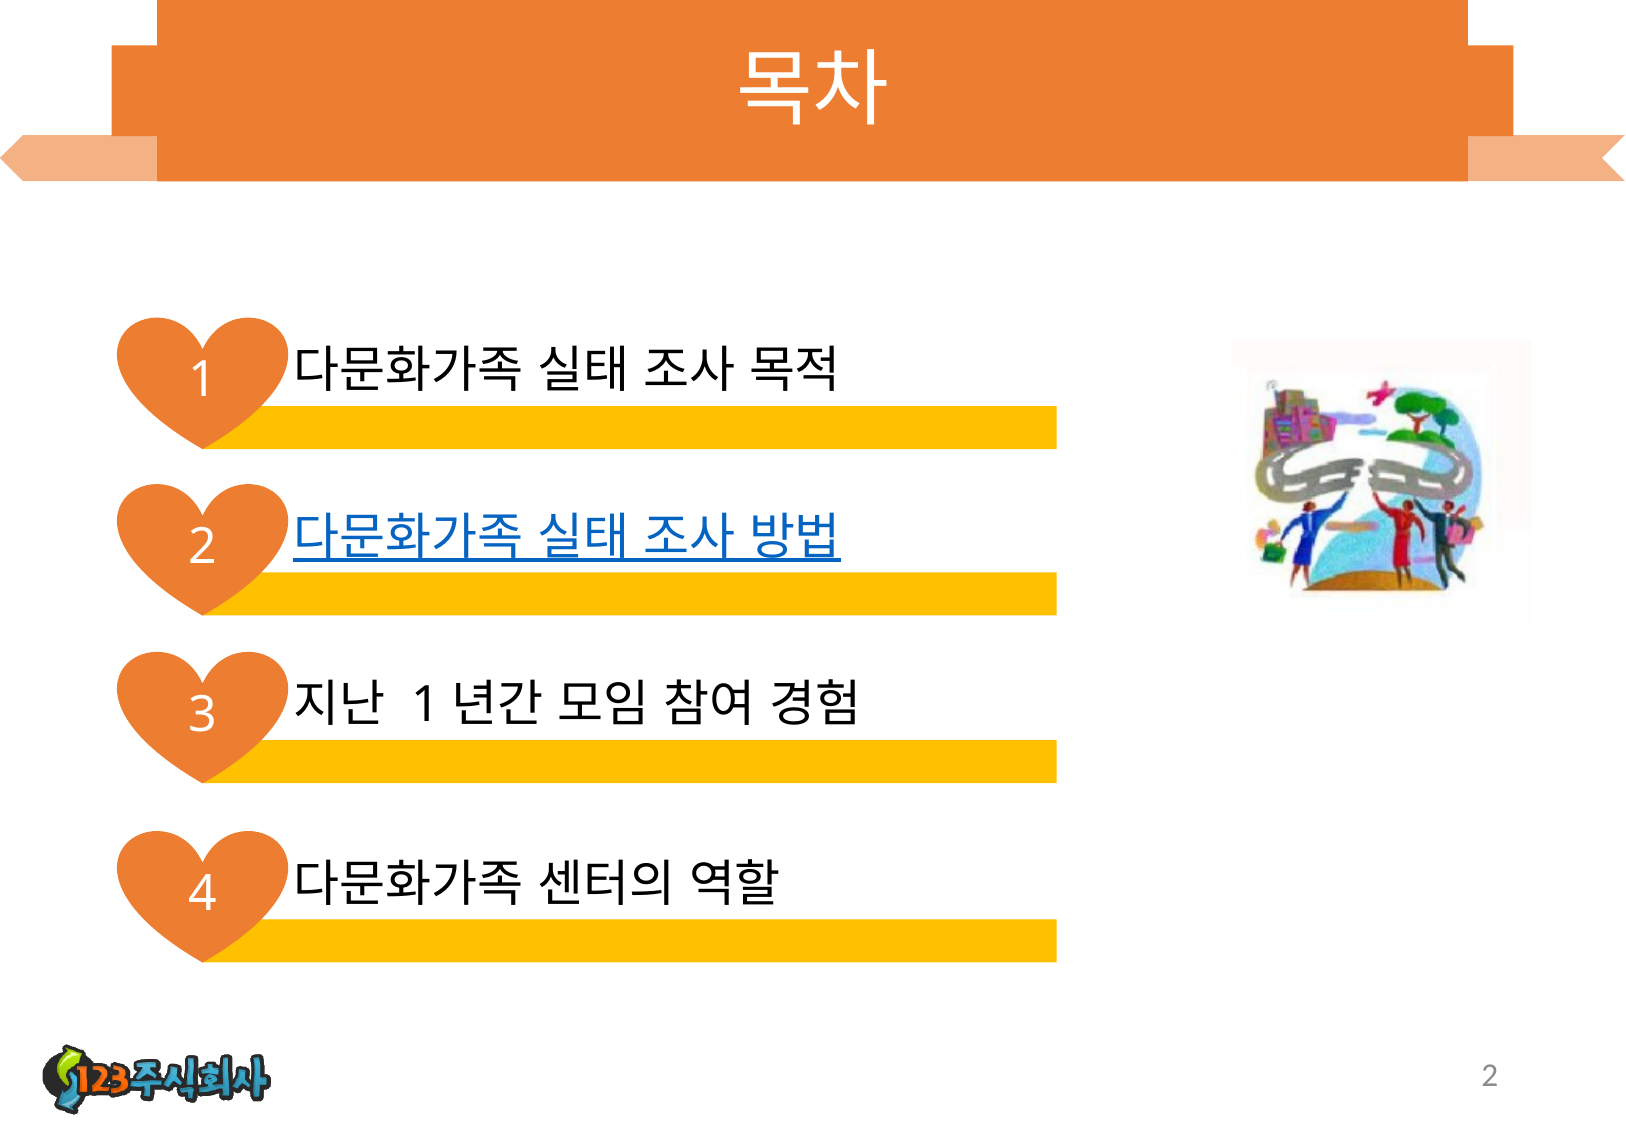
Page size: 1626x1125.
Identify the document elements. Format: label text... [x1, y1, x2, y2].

text_box [204, 571, 1058, 617]
text_box 4 [115, 829, 290, 964]
text_box [205, 405, 1058, 450]
text_box 1 [115, 316, 290, 451]
slide_number 2 [1147, 1042, 1514, 1103]
text_box 2 [115, 483, 290, 617]
text_box [206, 739, 1058, 784]
text_box 지난 1년간 모임 참여 경험 [278, 664, 985, 740]
title 목차 [0, 3, 1625, 182]
text_box 3 [115, 650, 290, 785]
picture [1231, 340, 1533, 625]
picture [31, 1032, 281, 1125]
text_box 다문화가족 실태 조사 목적 [278, 330, 985, 405]
text_box 다문화가족 센터의 역할 [278, 843, 985, 919]
text_box 다문화가족 실태 조사 방법 [278, 496, 985, 584]
text_box [206, 918, 1058, 963]
